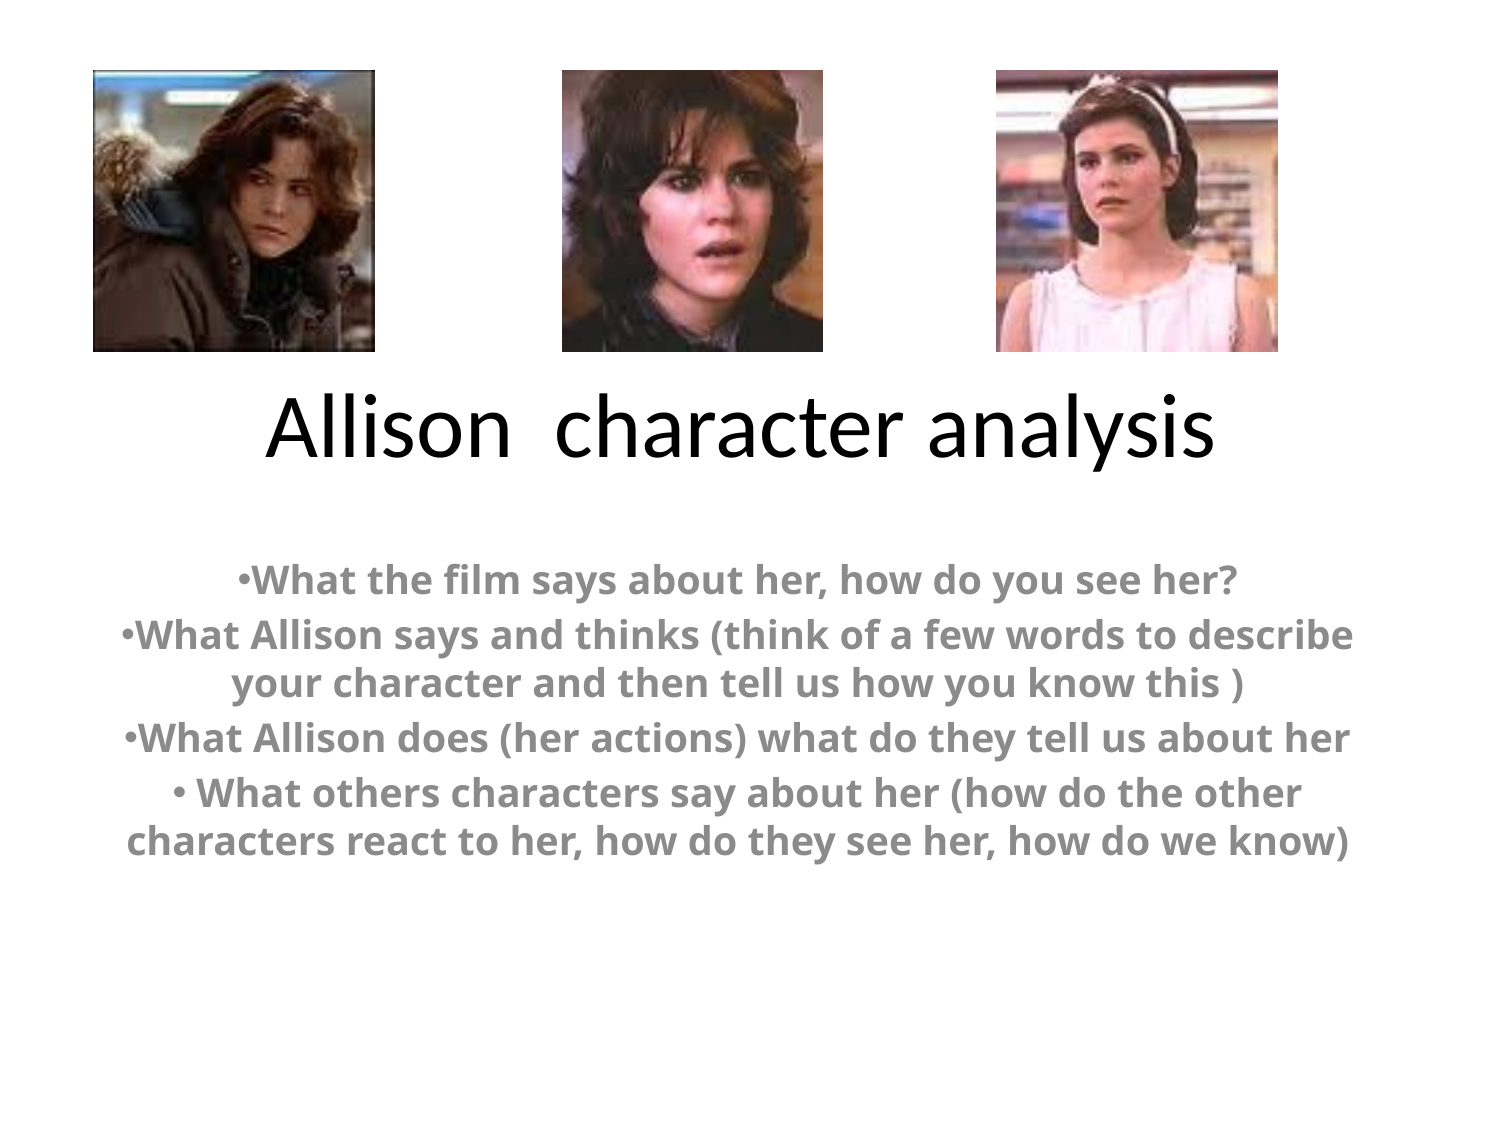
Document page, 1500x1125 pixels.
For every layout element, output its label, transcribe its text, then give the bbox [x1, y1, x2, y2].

picture [995, 70, 1278, 352]
picture [93, 70, 376, 352]
picture [562, 70, 824, 352]
title Allison character analysis [112, 349, 1372, 492]
subtitle What the film says about her, how do you see her? What Allison says and thinks (think of a few words to describe your character and then tell us how you know this ) What Allison does (her actions) what do they tell us about her What others characters say about her (how do the other characters react to her, how do they see her, how do we know) [58, 492, 1418, 1020]
